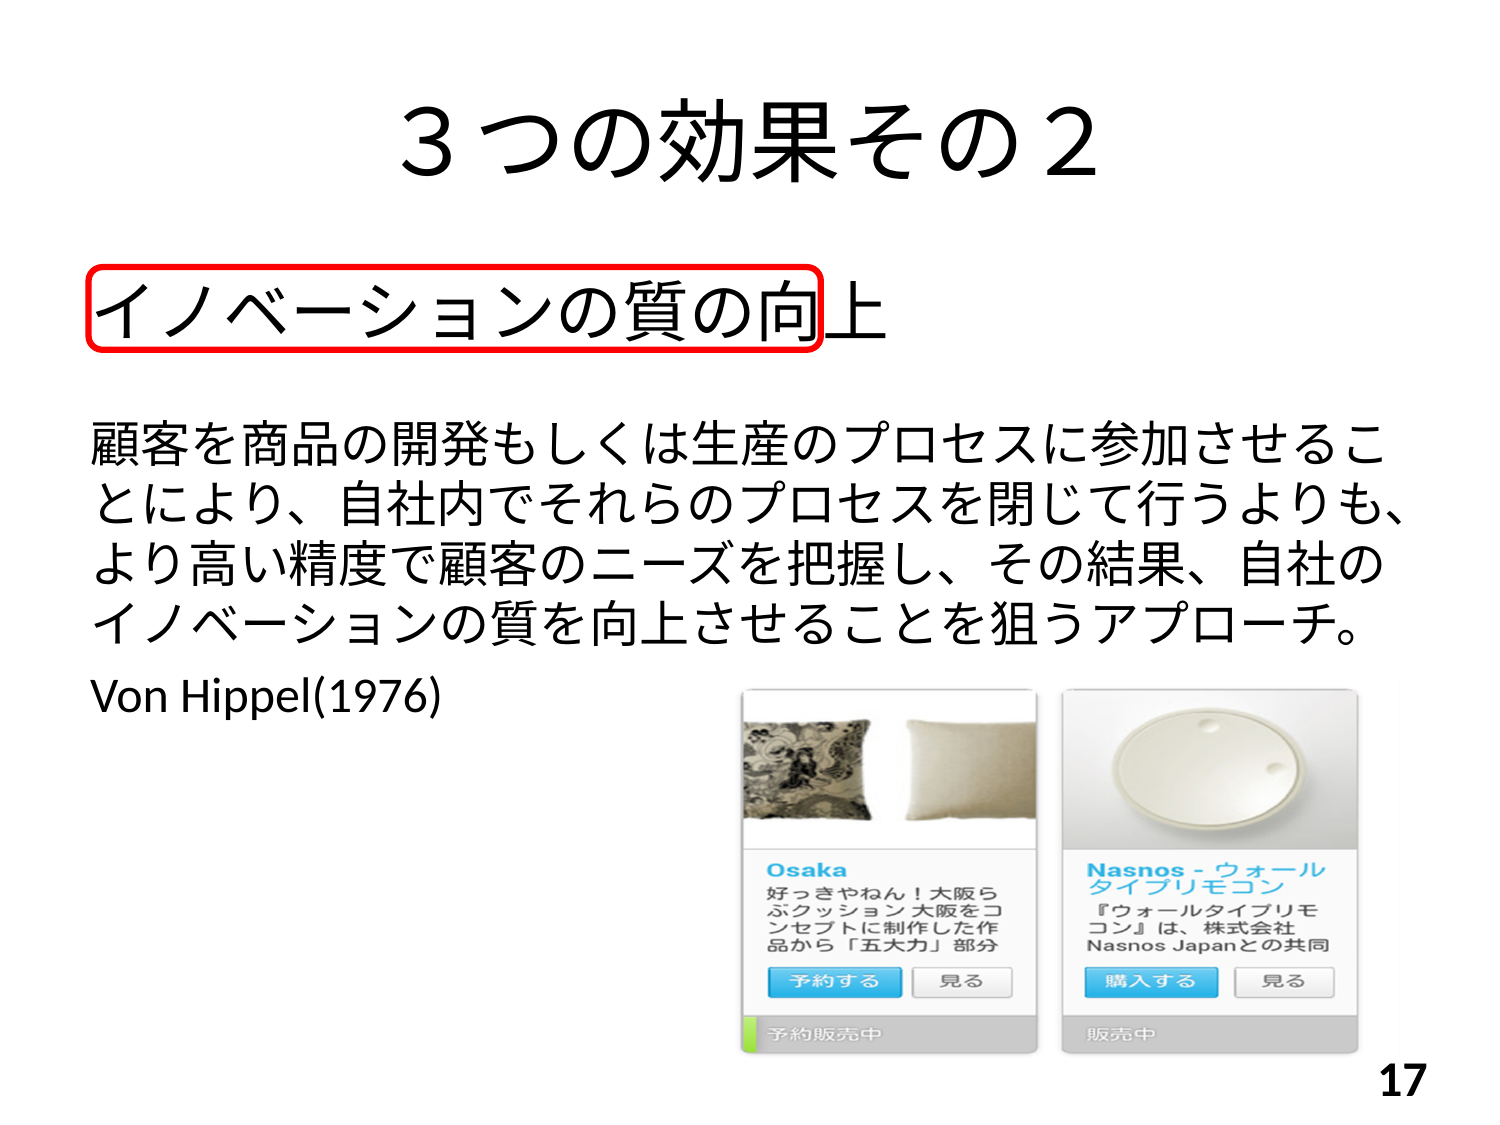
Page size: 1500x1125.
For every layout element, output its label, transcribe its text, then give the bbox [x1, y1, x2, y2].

text_box [86, 265, 823, 352]
list イノベーションの質の向上 顧客を商品の開発もしくは生産のプロセスに参加させることにより、自社内でそれらのプロセスを閉じて行うよりも、より高い精度で顧客のニーズを把握し、その結果、自社のイノベーションの質を向上させることを狙うアプローチ。 Von Hippel(1976) [75, 262, 1425, 1083]
picture [726, 678, 1402, 1059]
slide_number 17 [1092, 1046, 1443, 1107]
title ３つの効果その２ [75, 45, 1425, 233]
